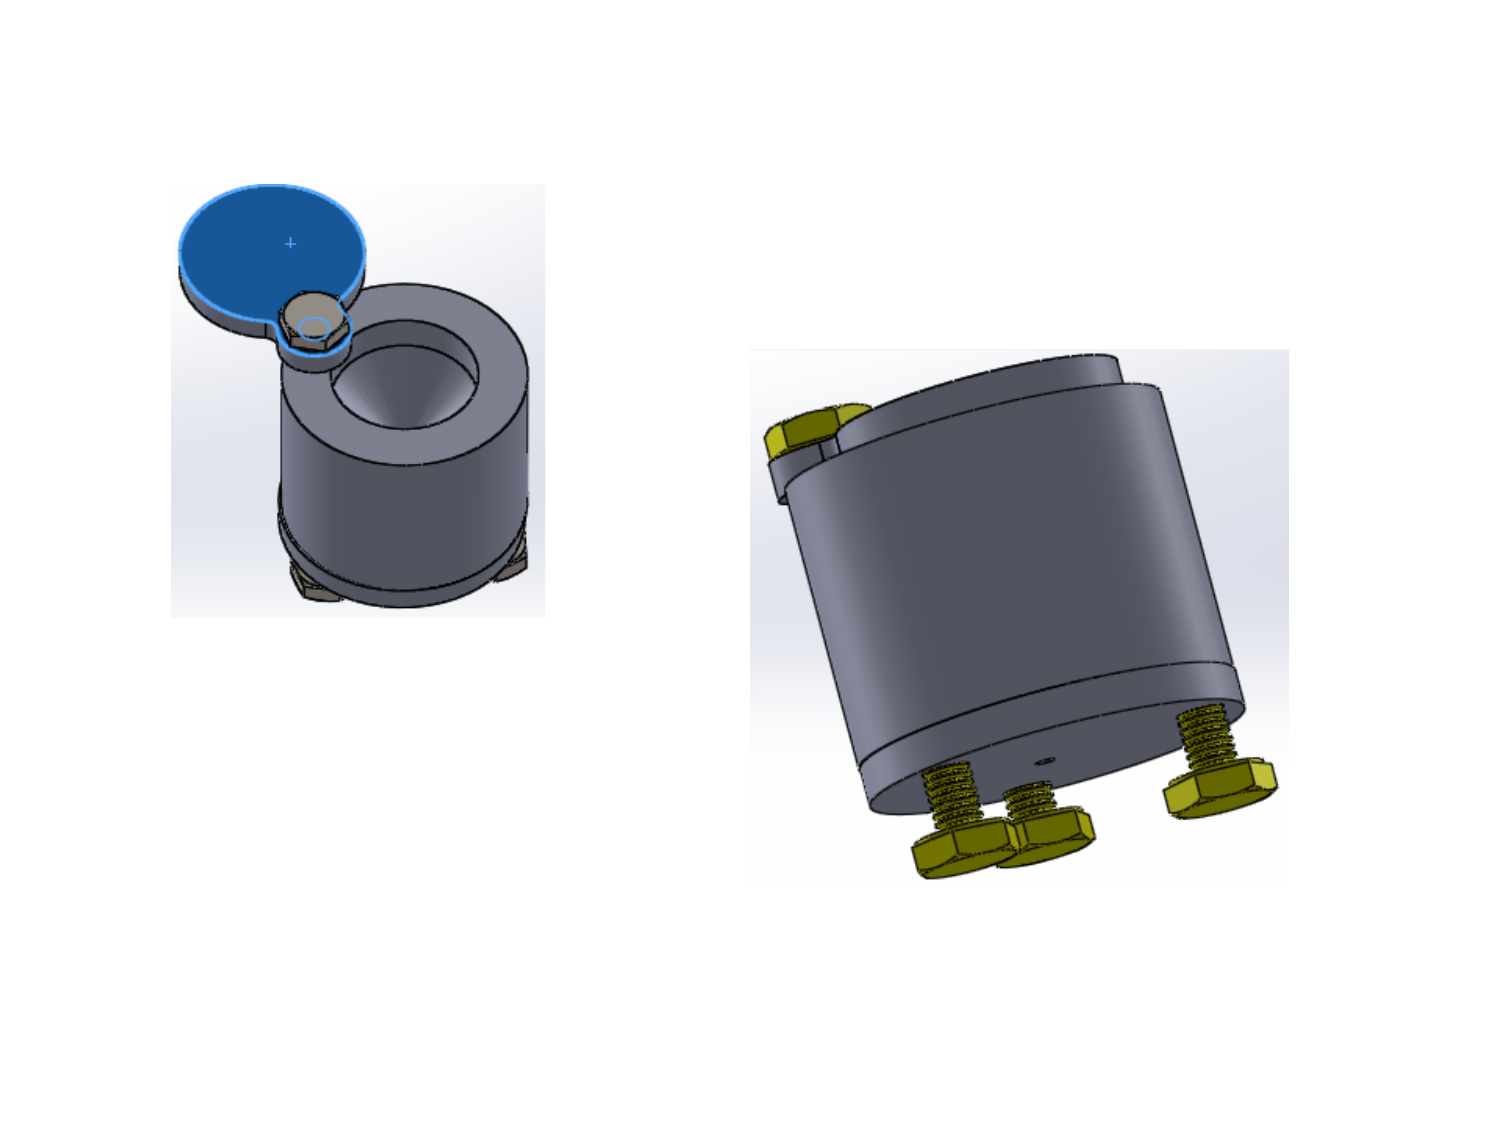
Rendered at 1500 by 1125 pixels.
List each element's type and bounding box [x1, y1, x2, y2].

picture [170, 184, 547, 618]
picture [749, 349, 1290, 890]
